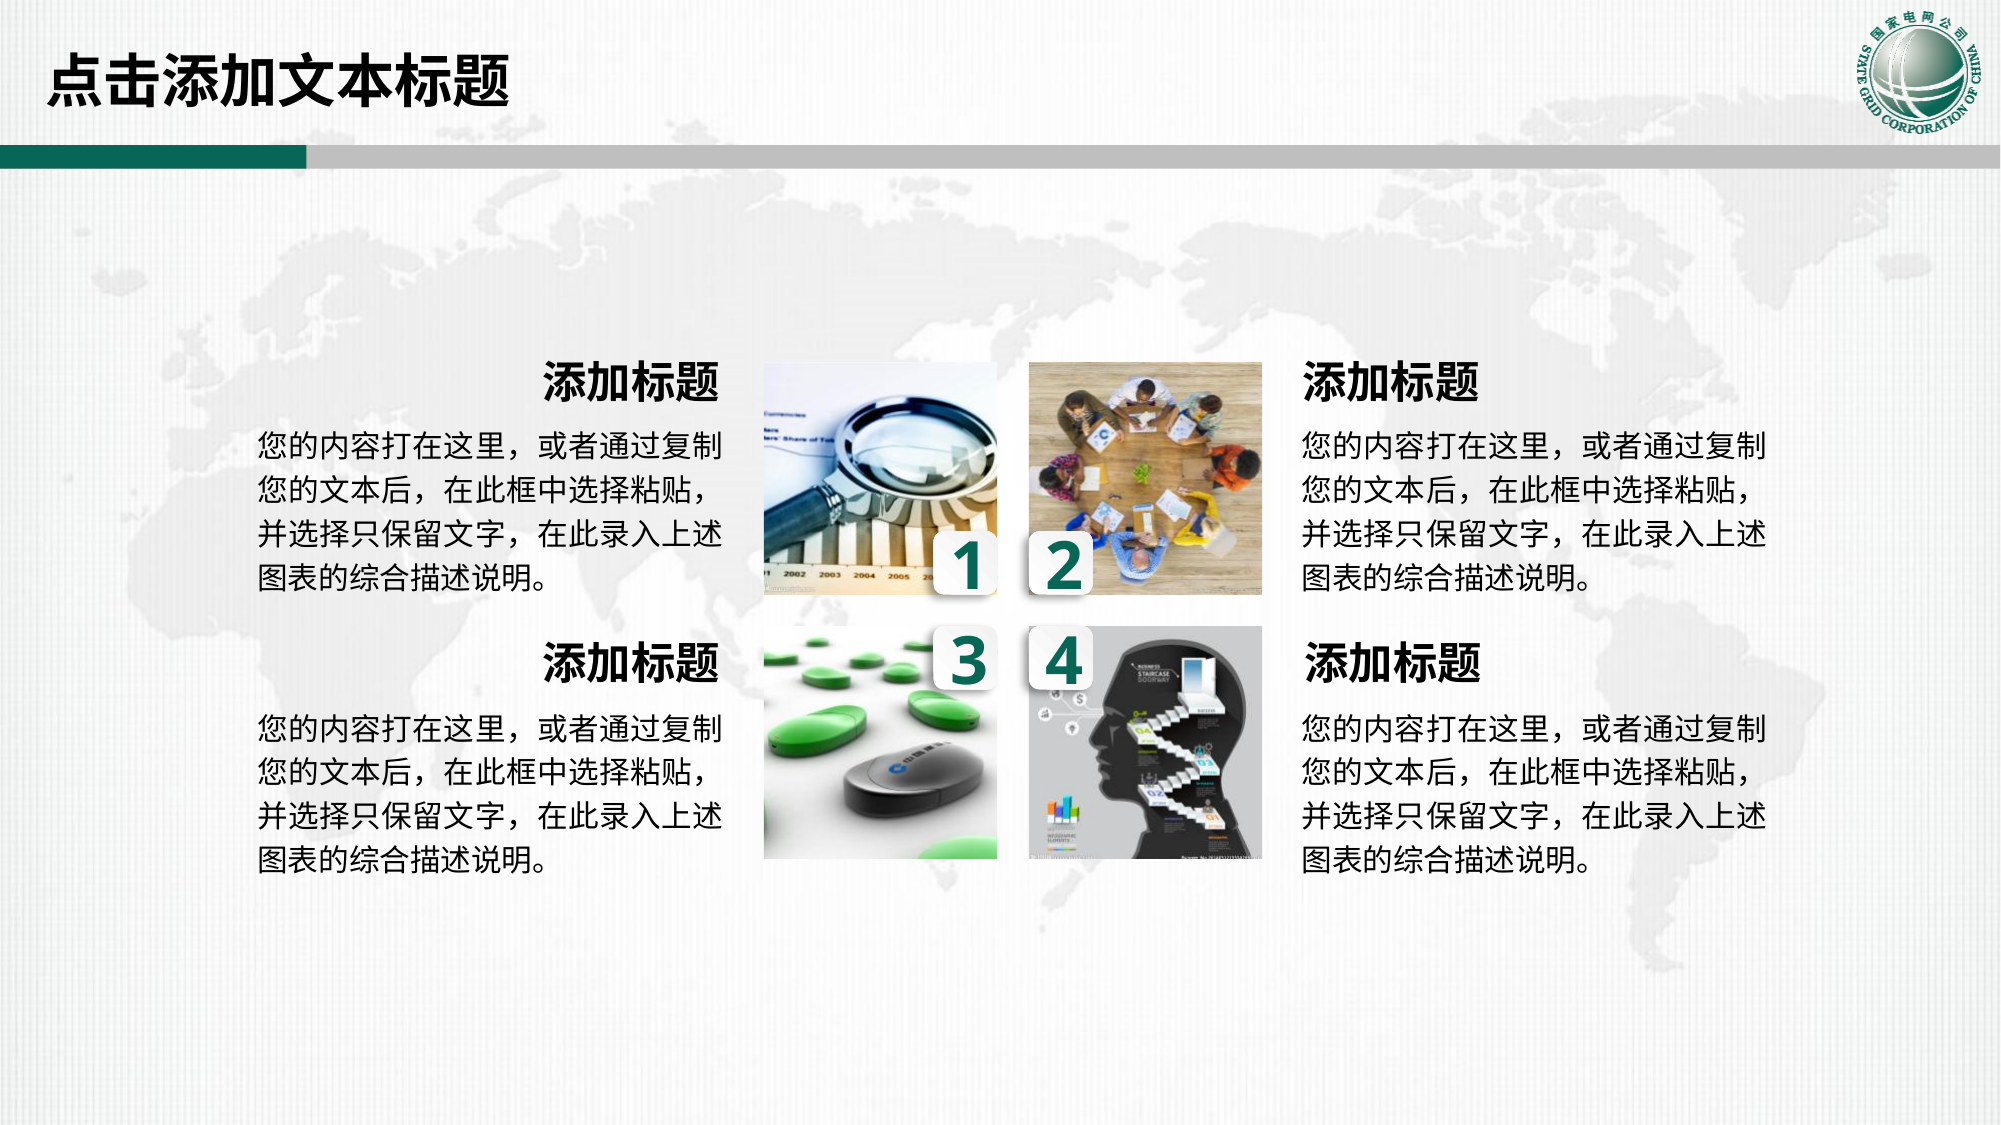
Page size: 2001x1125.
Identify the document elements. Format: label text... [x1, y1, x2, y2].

text_box 2 [1028, 531, 1093, 595]
text_box 添加标题 [1289, 627, 1498, 696]
text_box 点击添加文本标题 [0, 37, 692, 122]
text_box [1028, 362, 1263, 595]
text_box 4 [1028, 626, 1093, 690]
text_box [763, 362, 998, 595]
text_box 您的内容打在这里，或者通过复制您的文本后，在此框中选择粘贴，并选择只保留文字，在此录入上述图表的综合描述说明。 [244, 695, 737, 885]
picture [0, 169, 2001, 1125]
text_box 您的内容打在这里，或者通过复制您的文本后，在此框中选择粘贴，并选择只保留文字，在此录入上述图表的综合描述说明。 [1288, 695, 1781, 885]
text_box [1028, 626, 1263, 859]
text_box 您的内容打在这里，或者通过复制您的文本后，在此框中选择粘贴，并选择只保留文字，在此录入上述图表的综合描述说明。 [1288, 413, 1781, 603]
text_box 您的内容打在这里，或者通过复制您的文本后，在此框中选择粘贴，并选择只保留文字，在此录入上述图表的综合描述说明。 [244, 413, 737, 603]
text_box 添加标题 [527, 347, 736, 416]
picture [0, 0, 2001, 145]
text_box 1 [933, 531, 998, 595]
text_box [763, 626, 998, 859]
text_box 3 [933, 626, 998, 690]
text_box 添加标题 [527, 627, 736, 696]
text_box 添加标题 [1286, 347, 1496, 416]
